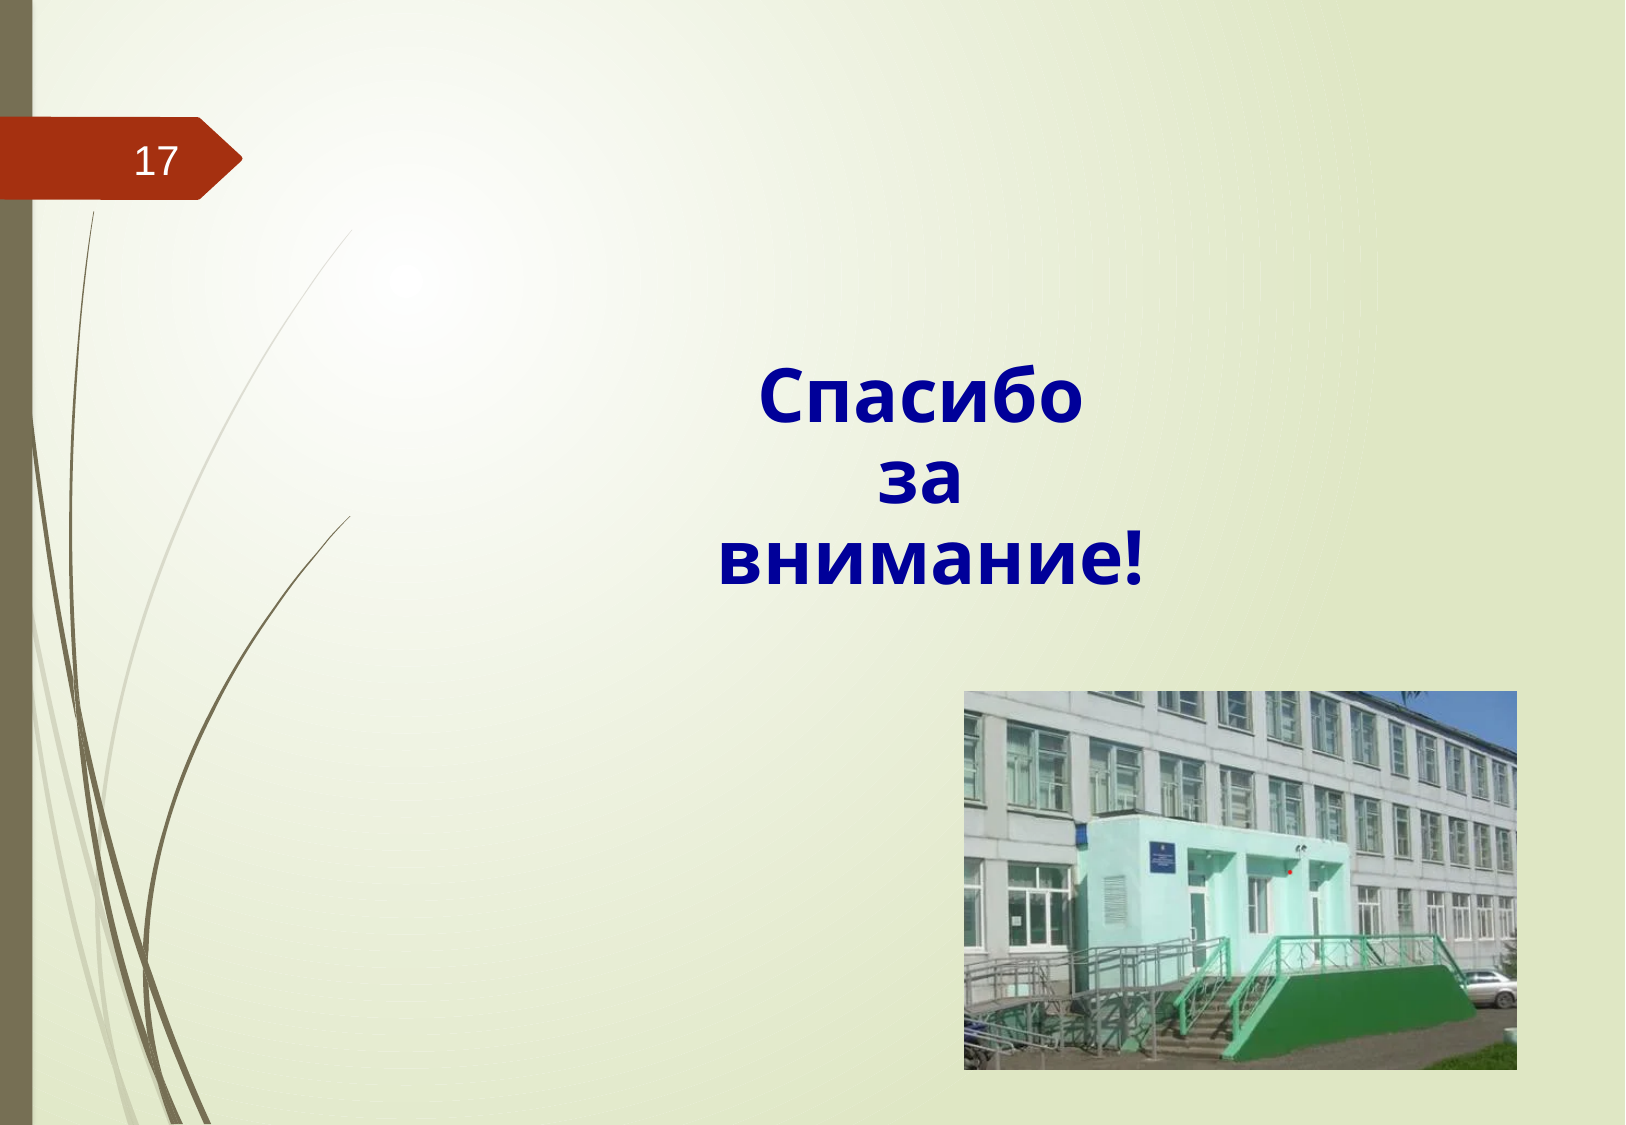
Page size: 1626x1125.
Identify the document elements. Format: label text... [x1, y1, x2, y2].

picture [964, 691, 1517, 1071]
list Спасибо за внимание! [345, 350, 1517, 970]
slide_number 17 [90, 129, 195, 190]
